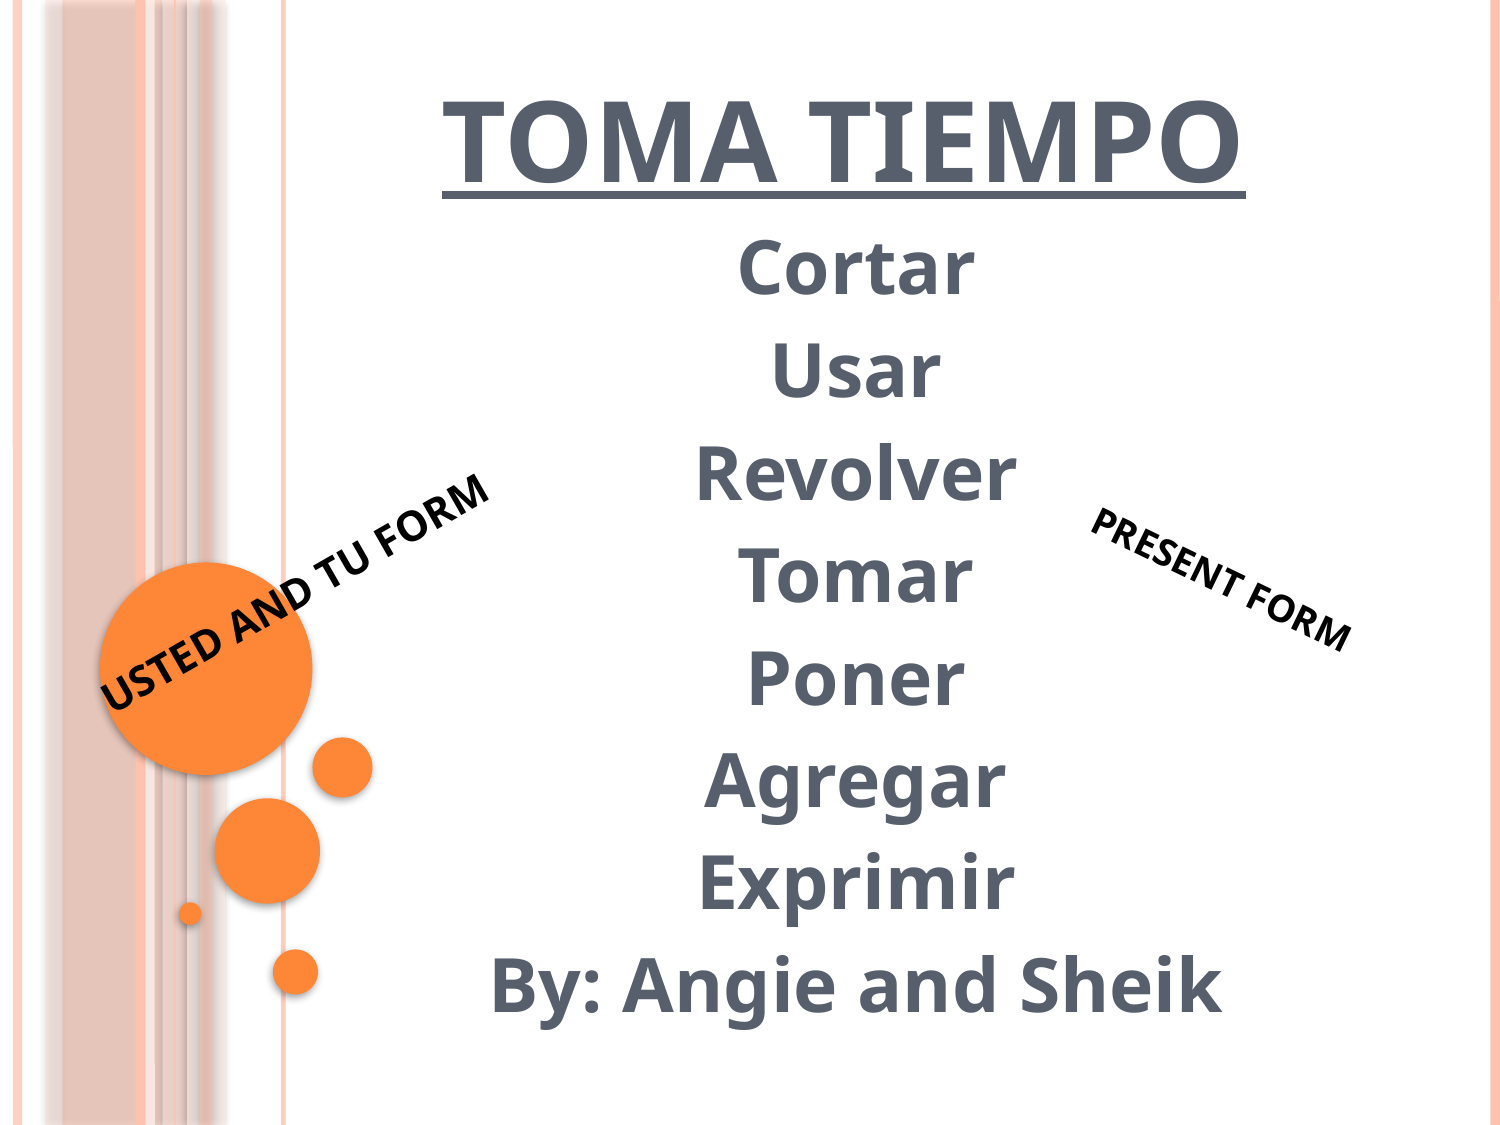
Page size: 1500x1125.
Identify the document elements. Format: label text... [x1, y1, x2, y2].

text_box USTED AND TU FORM [75, 399, 595, 737]
subtitle Cortar Usar Revolver Tomar Poner Agregar Exprimir By: Angie and Sheik [350, 212, 1363, 1038]
text_box PRESENT FORM [1068, 483, 1432, 701]
title Toma Tiempo [337, 50, 1350, 213]
